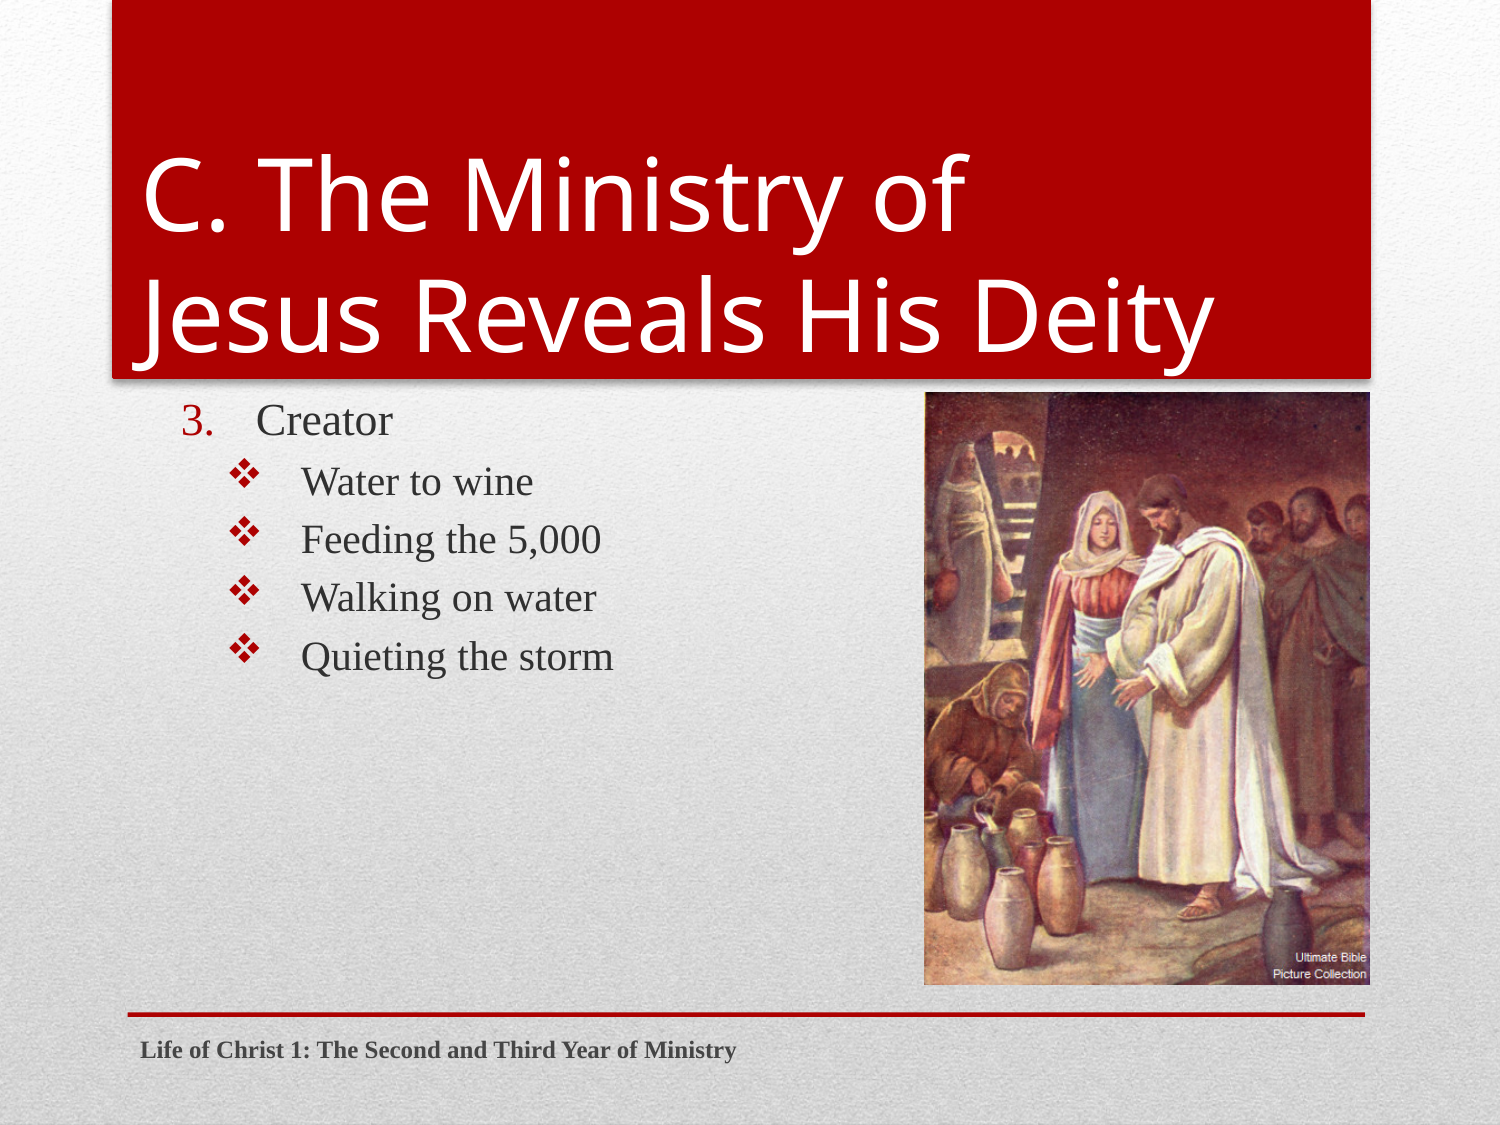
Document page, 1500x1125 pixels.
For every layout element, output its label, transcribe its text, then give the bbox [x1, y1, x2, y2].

text_box [112, 0, 1371, 379]
footer Life of Christ 1: The Second and Third Year of Ministry [125, 1018, 925, 1079]
title C. The Ministry of Jesus Reveals His Deity [125, 117, 1238, 381]
list Creator Water to wine Feeding the 5,000 Walking on water Quieting the storm [113, 382, 1370, 926]
picture [923, 391, 1371, 986]
